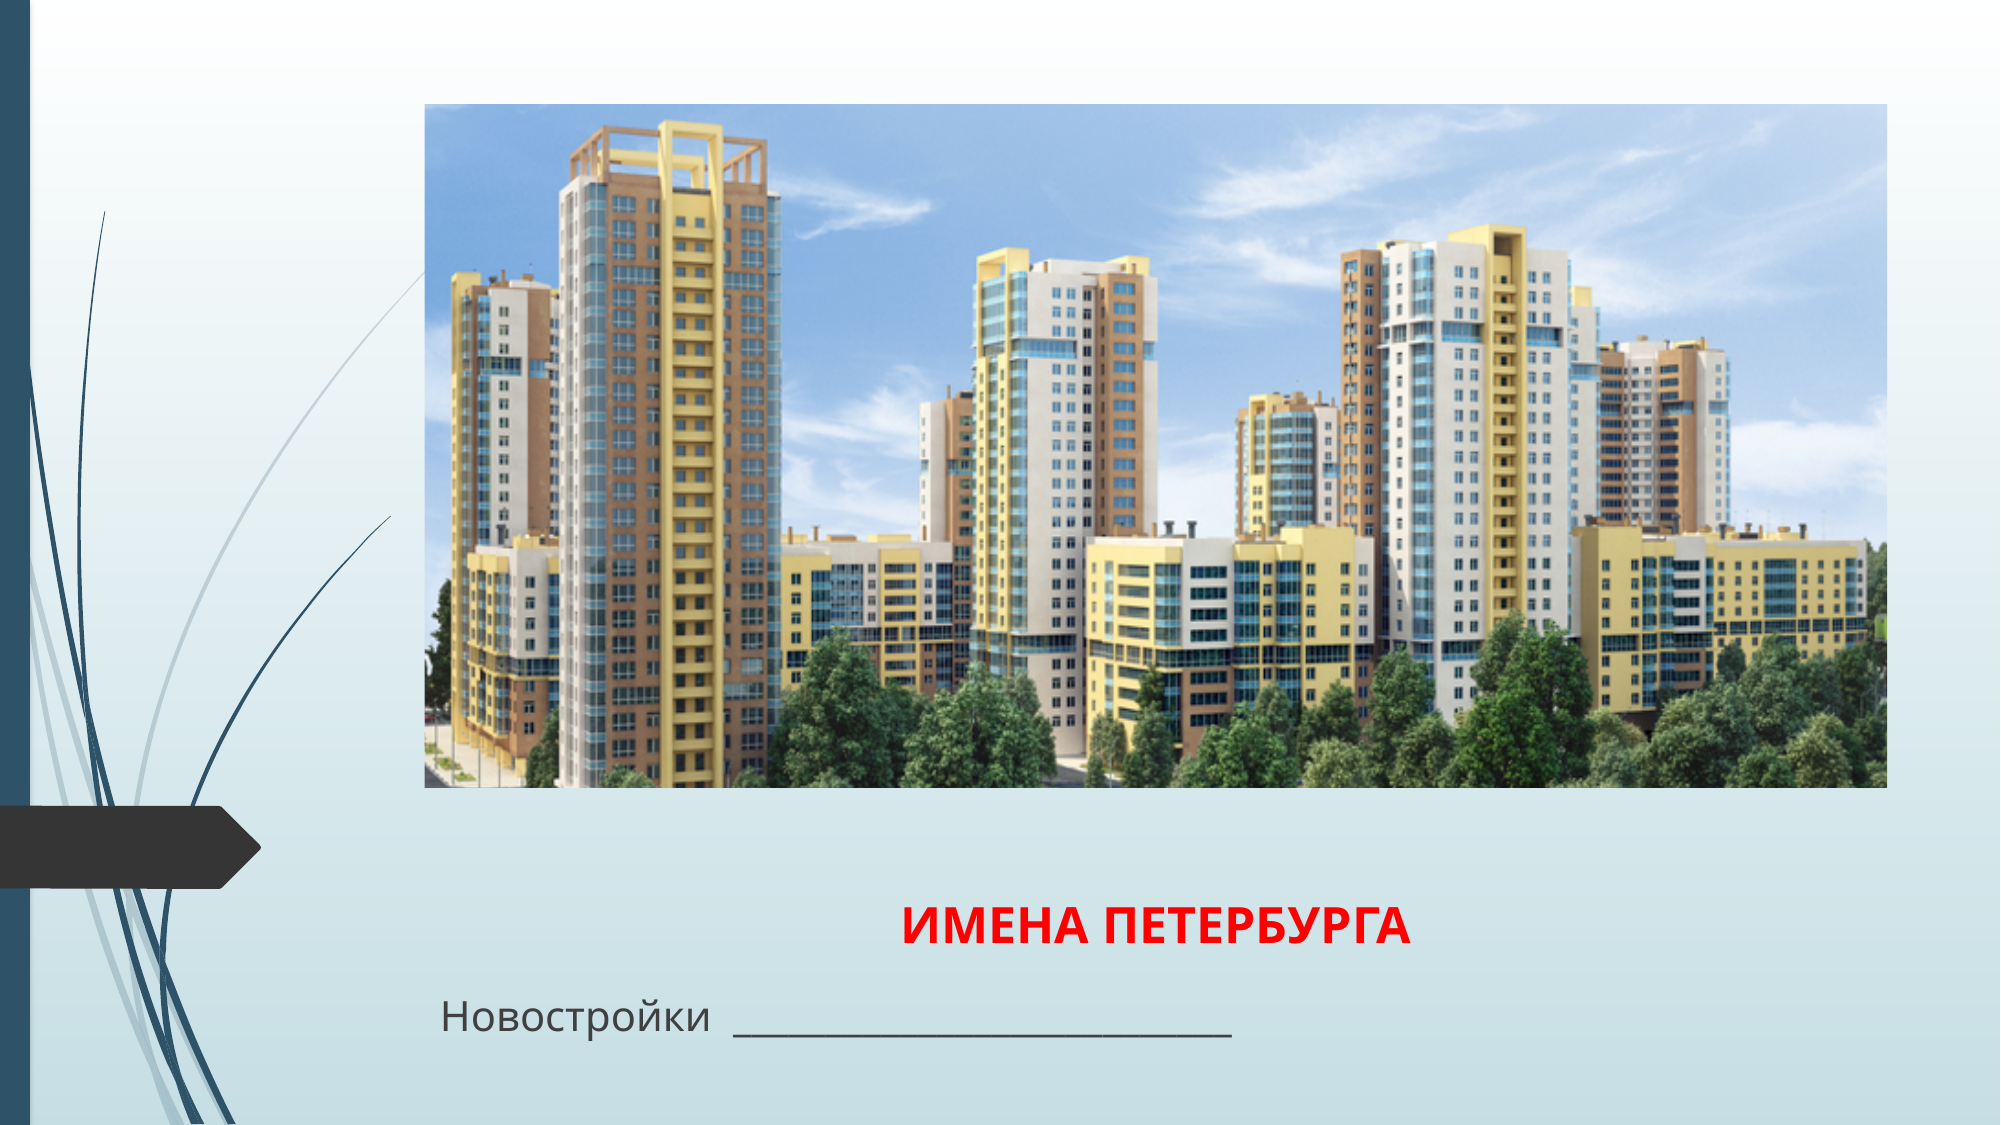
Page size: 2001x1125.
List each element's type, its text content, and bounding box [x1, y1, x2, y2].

title ИМЕНА ПЕТЕРБУРГА [424, 823, 1888, 962]
picture [424, 103, 1888, 788]
list Новостройки ___________________________ [424, 982, 1888, 1031]
